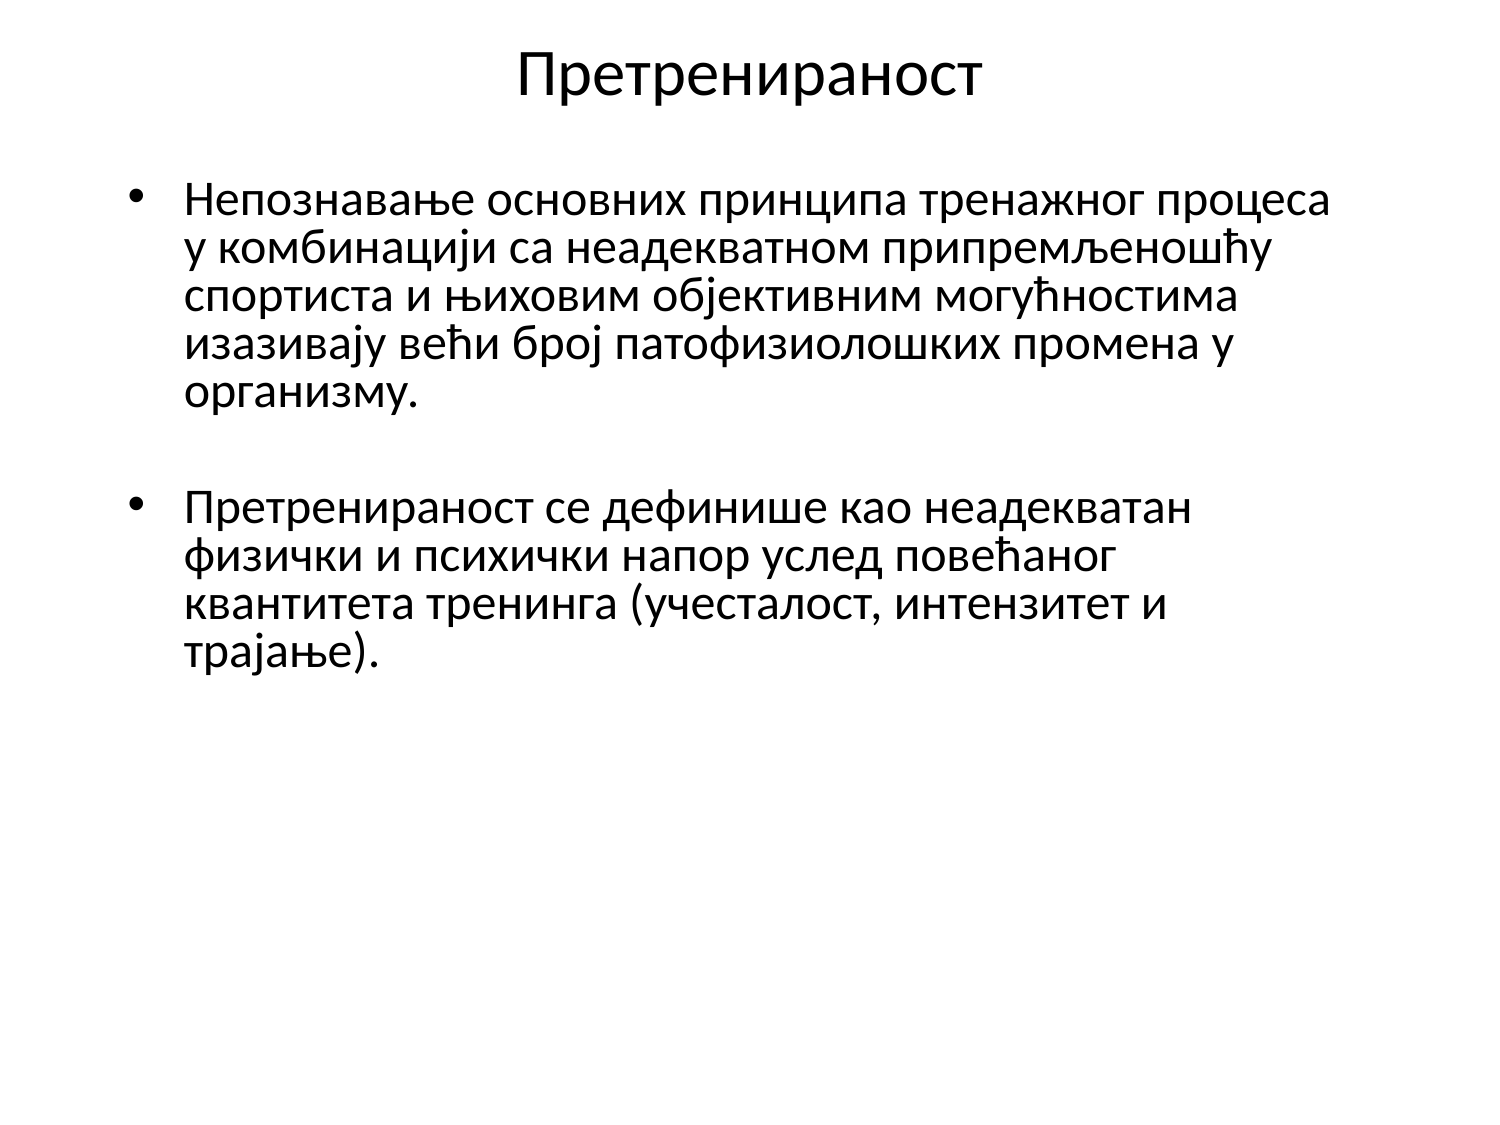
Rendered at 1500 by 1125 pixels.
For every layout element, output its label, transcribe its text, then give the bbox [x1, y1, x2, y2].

title Претренираност [74, 0, 1426, 163]
list Непознавање основних принципа тренажног процеса у комбинацији са неадекватном припремљеношћу спортиста и њиховим објективним могућностима изазивају већи број патофизиолошких промена у организму. Претренираност се дефинише као неадекватан физички и психички напор услед повећаног квантитета тренинга (учесталост, интензитет и трајање). [112, 169, 1363, 1101]
